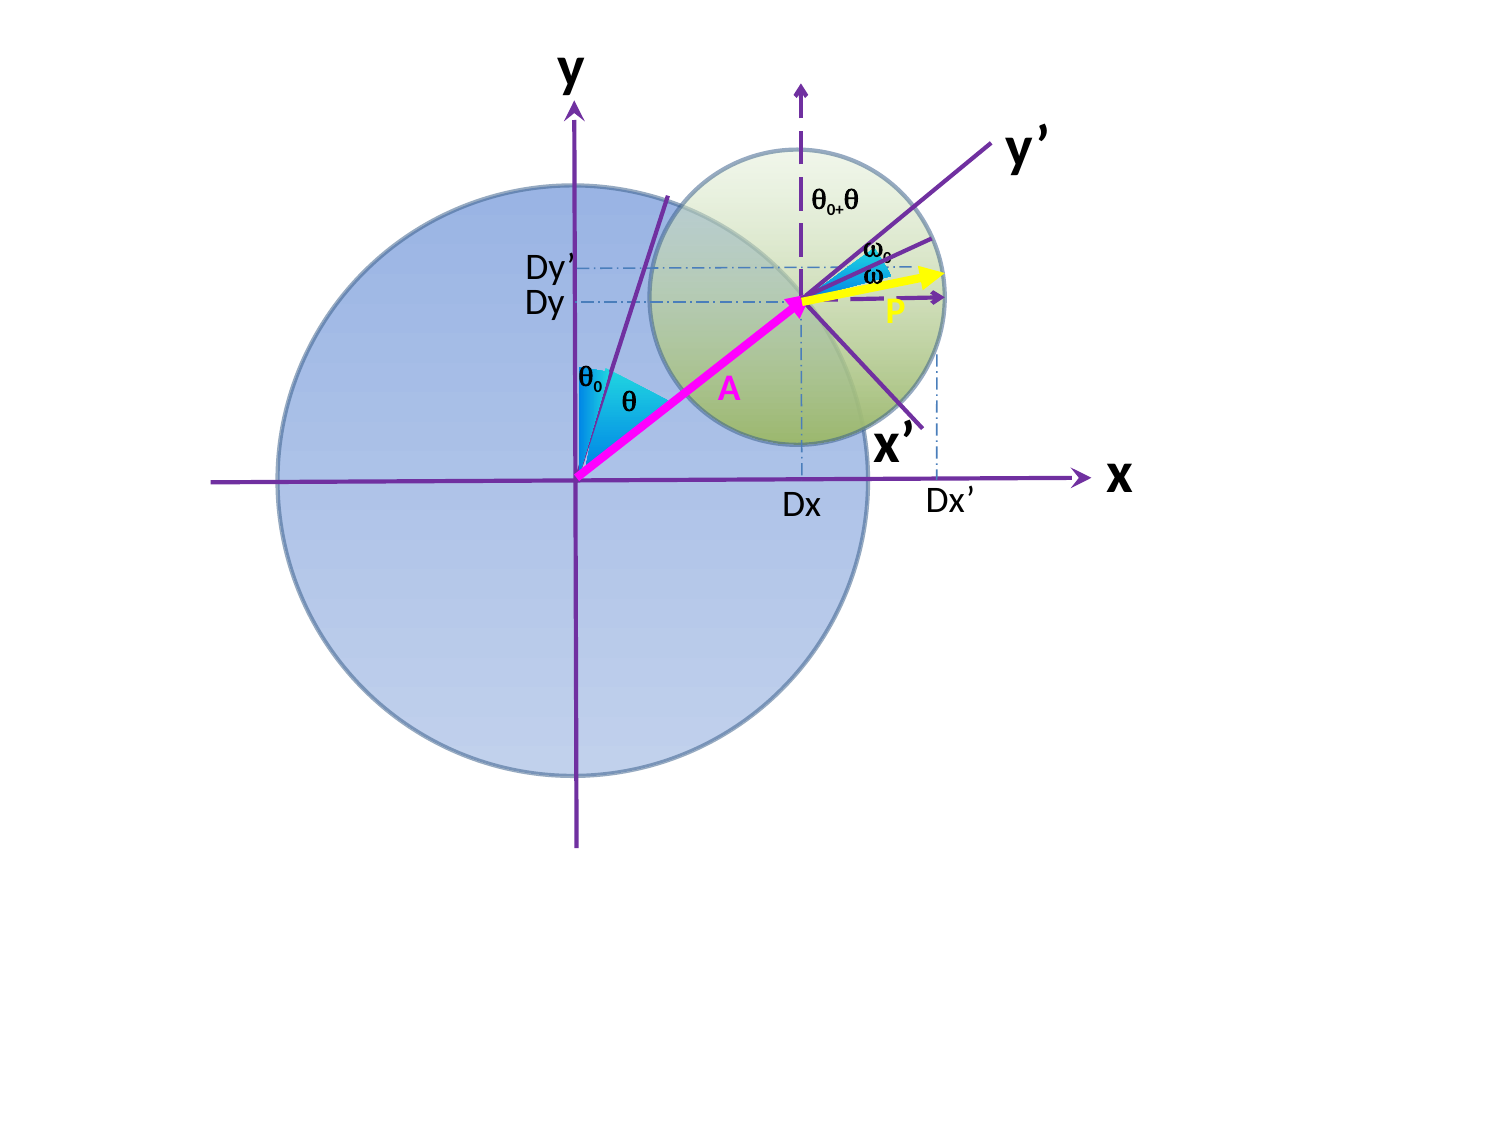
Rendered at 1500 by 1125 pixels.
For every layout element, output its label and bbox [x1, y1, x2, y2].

text_box [210, 20, 1150, 849]
